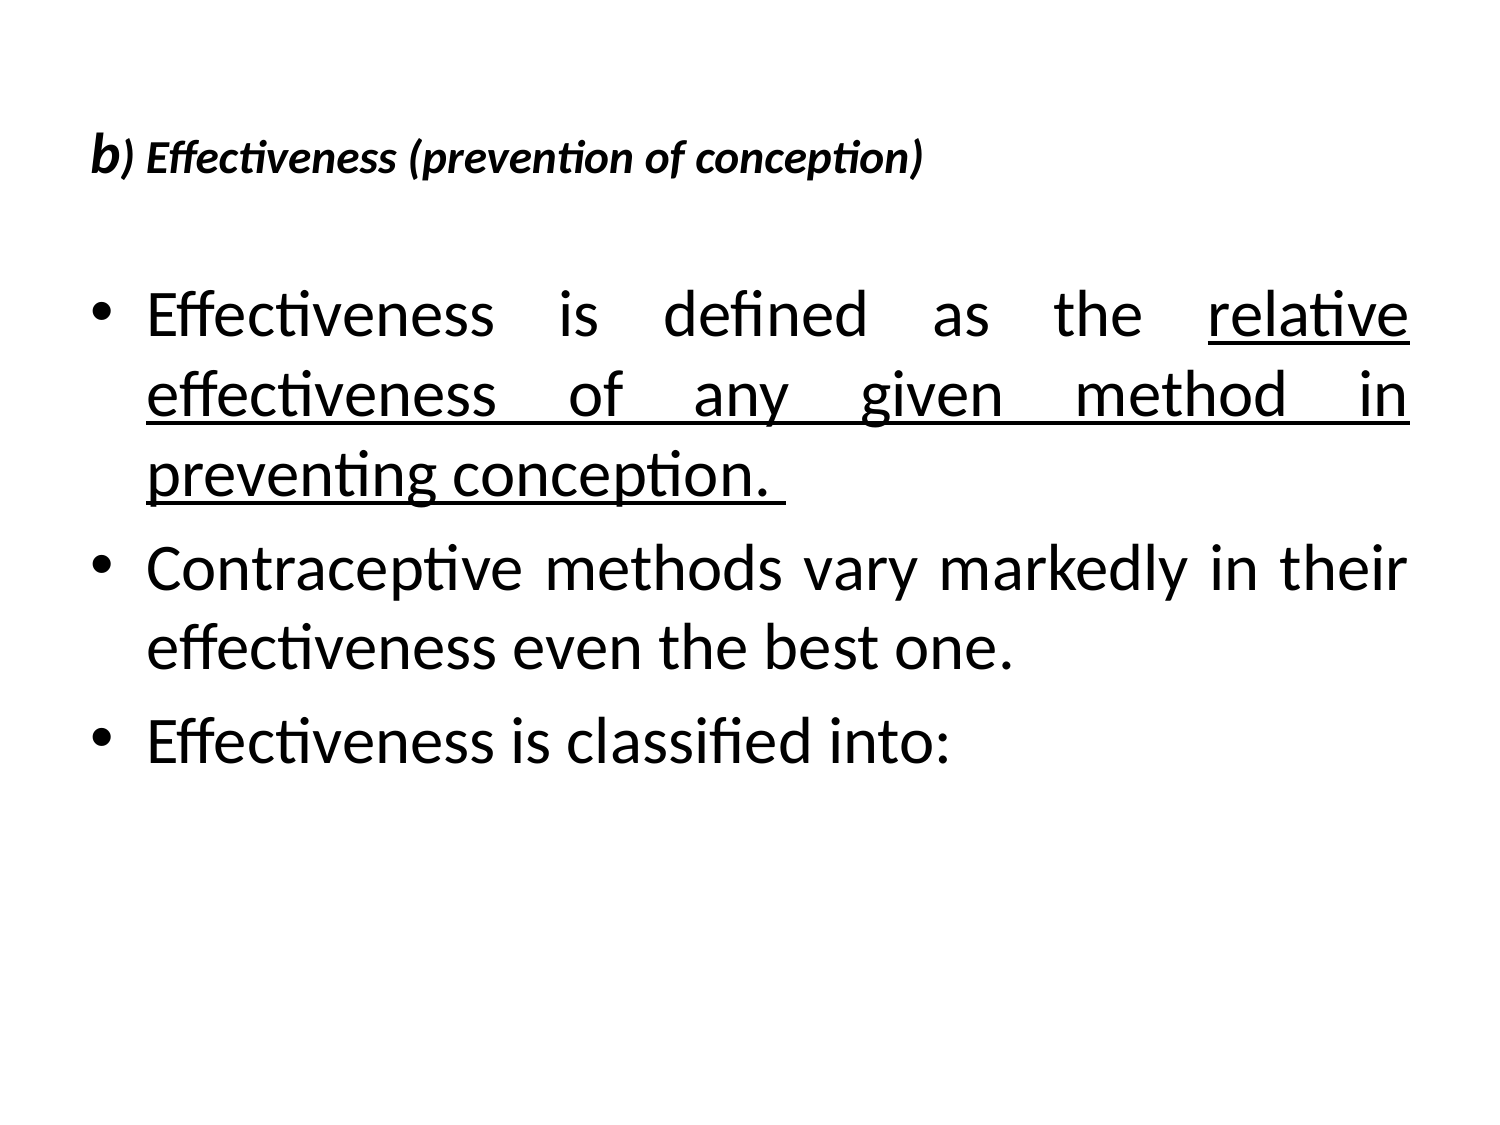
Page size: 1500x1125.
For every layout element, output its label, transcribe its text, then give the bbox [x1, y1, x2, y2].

list Effectiveness is defined as the relative effectiveness of any given method in preventing conception. Contraceptive methods vary markedly in their effectiveness even the best one. Effectiveness is classified into: [75, 262, 1425, 1005]
title b) Effectiveness (prevention of conception) [75, 37, 1425, 262]
